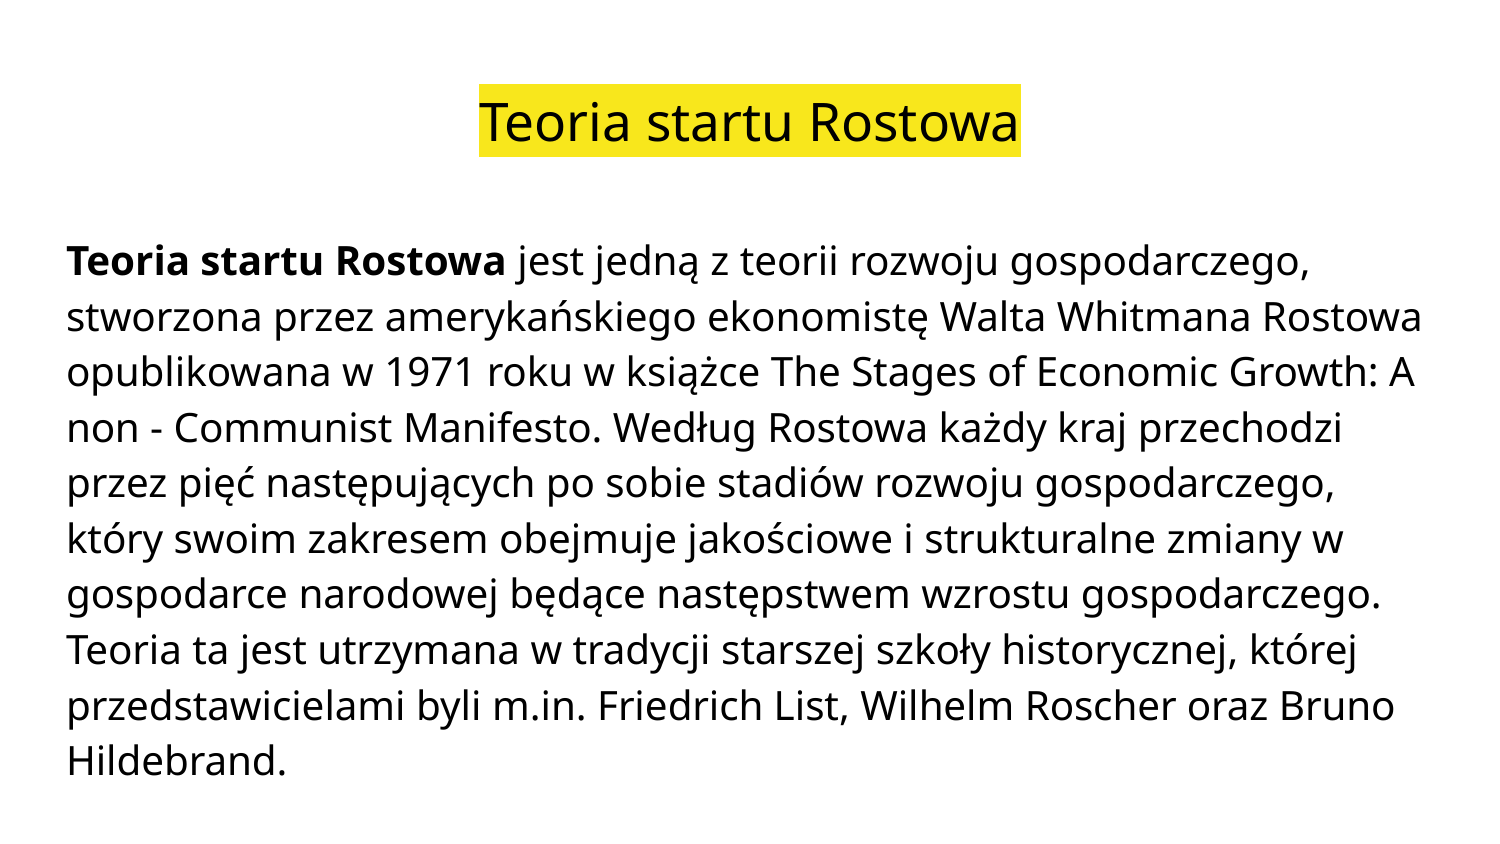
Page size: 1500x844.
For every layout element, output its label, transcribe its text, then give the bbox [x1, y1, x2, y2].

title Teoria startu Rostowa [51, 72, 1449, 167]
list Teoria startu Rostowa jest jedną z teorii rozwoju gospodarczego, stworzona przez amerykańskiego ekonomistę Walta Whitmana Rostowa opublikowana w 1971 roku w książce The Stages of Economic Growth: A non - Communist Manifesto. Według Rostowa każdy kraj przechodzi przez pięć następujących po sobie stadiów rozwoju gospodarczego, który swoim zakresem obejmuje jakościowe i strukturalne zmiany w gospodarce narodowej będące następstwem wzrostu gospodarczego. Teoria ta jest utrzymana w tradycji starszej szkoły historycznej, której przedstawicielami byli m.in. Friedrich List, Wilhelm Roscher oraz Bruno Hildebrand. [51, 212, 1449, 818]
